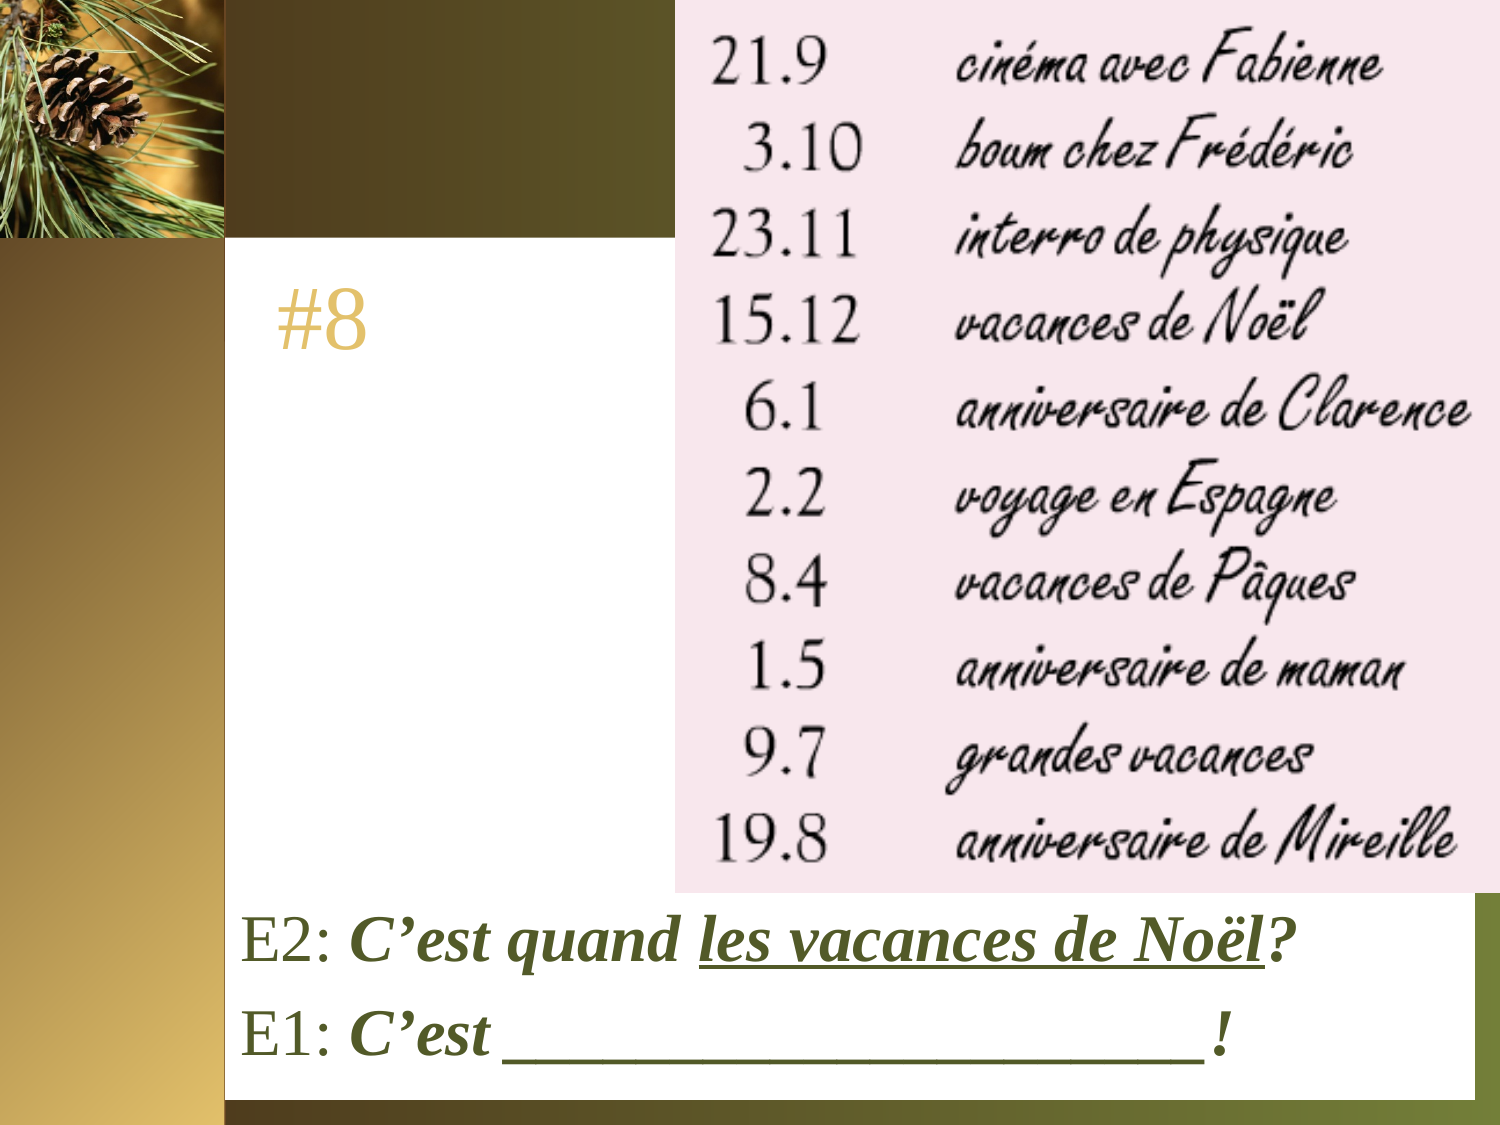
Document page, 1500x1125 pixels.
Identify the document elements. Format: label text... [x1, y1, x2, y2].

picture [0, 0, 224, 238]
title #8 [262, 249, 669, 463]
list E2: C’est quand les vacances de Noël? E1: C’est _____________________! [224, 887, 1500, 1088]
picture [674, 0, 1500, 893]
